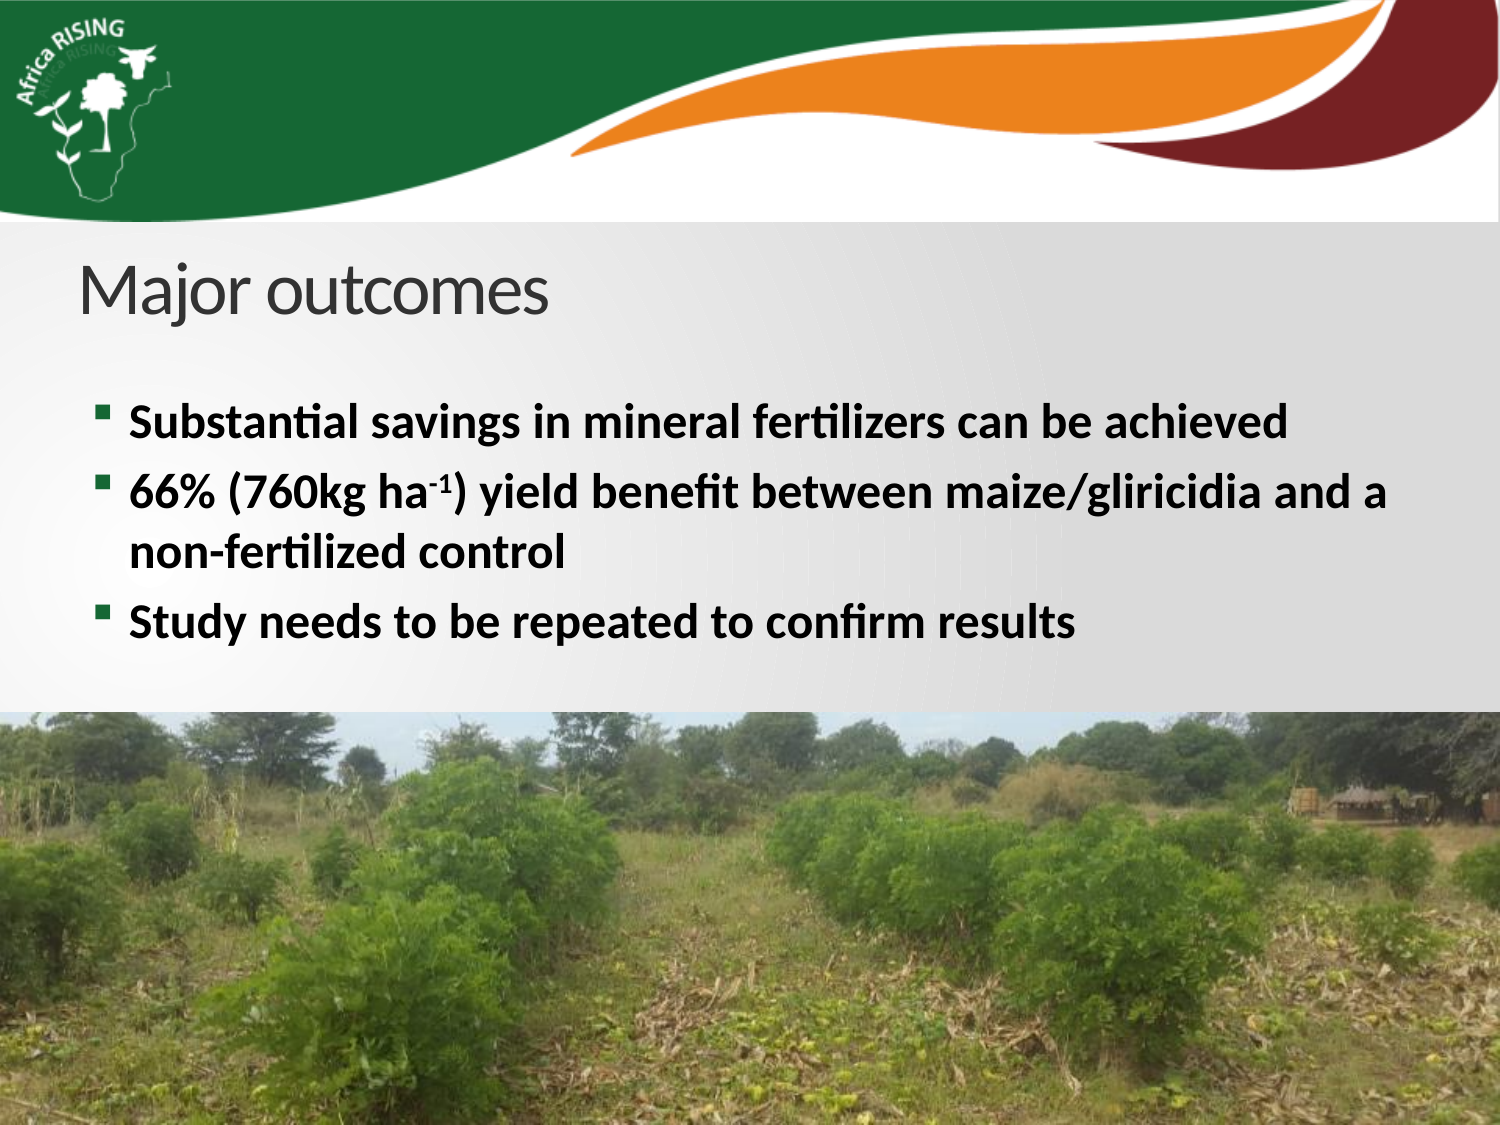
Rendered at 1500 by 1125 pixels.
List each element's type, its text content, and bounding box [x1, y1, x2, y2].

picture [0, 0, 1499, 222]
picture [0, 711, 1500, 1125]
list Substantial savings in mineral fertilizers can be achieved 66% (760kg ha-1) yield benefit between maize/gliricidia and a non-fertilized control Study needs to be repeated to confirm results [57, 381, 1488, 705]
title Major outcomes [62, 232, 1413, 338]
